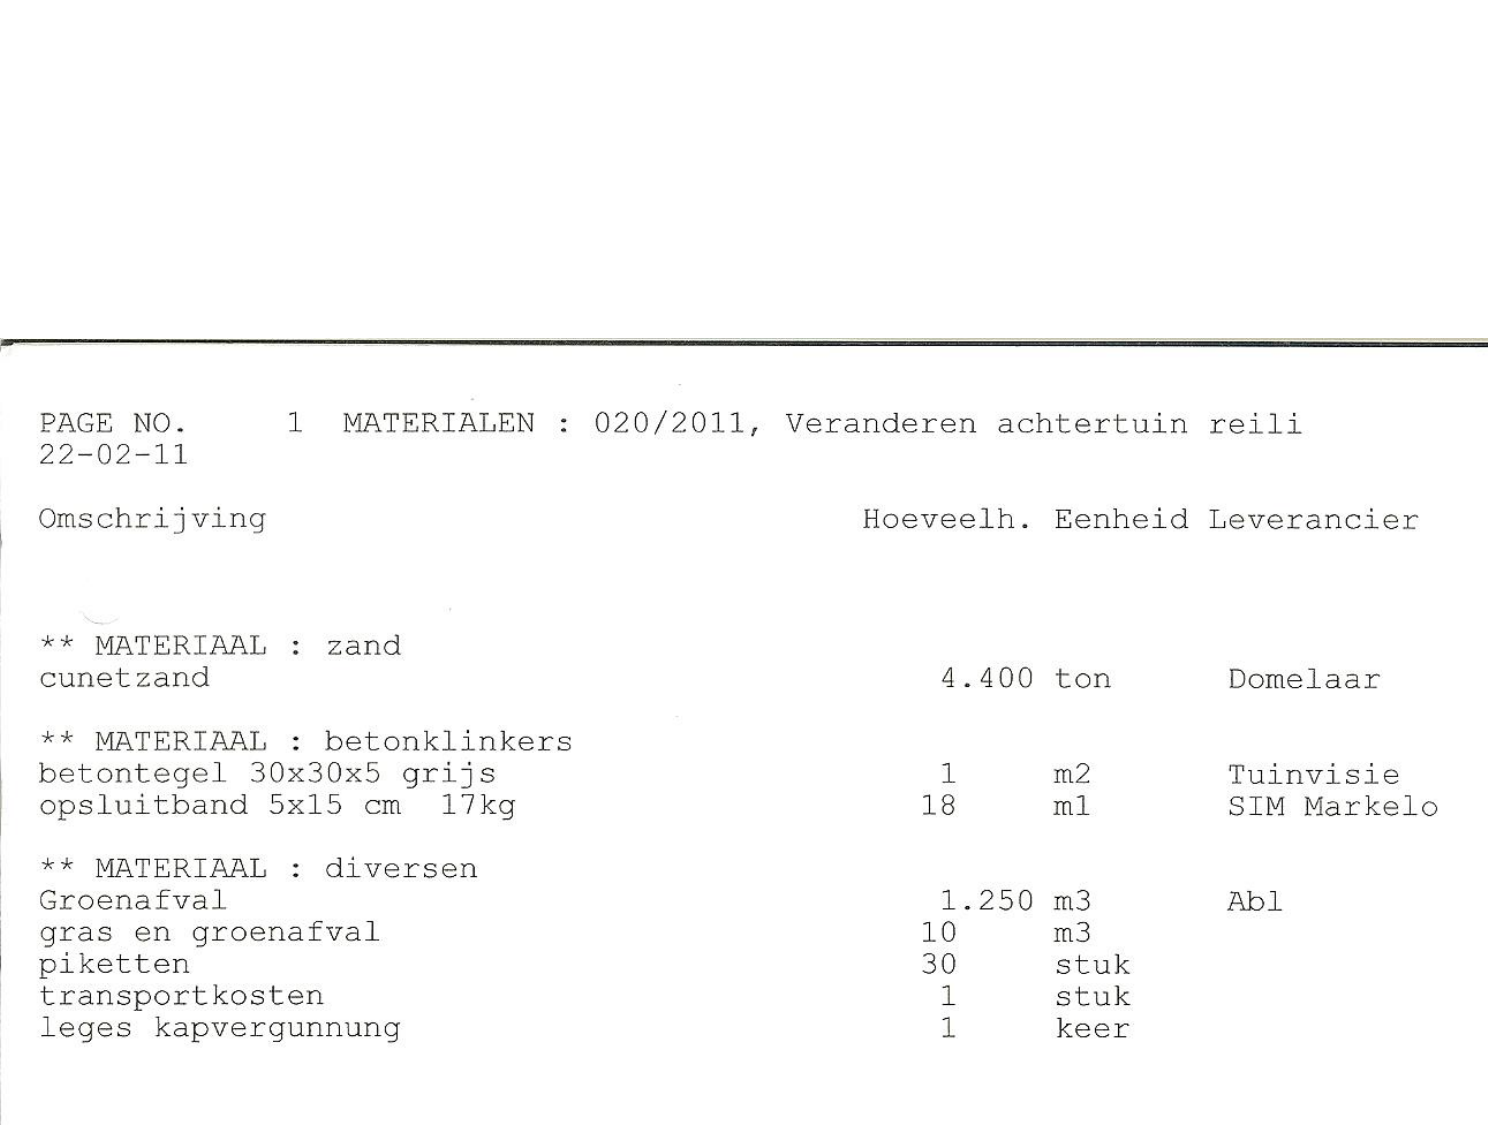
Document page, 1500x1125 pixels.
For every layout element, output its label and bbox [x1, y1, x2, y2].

list [0, 337, 1488, 1125]
